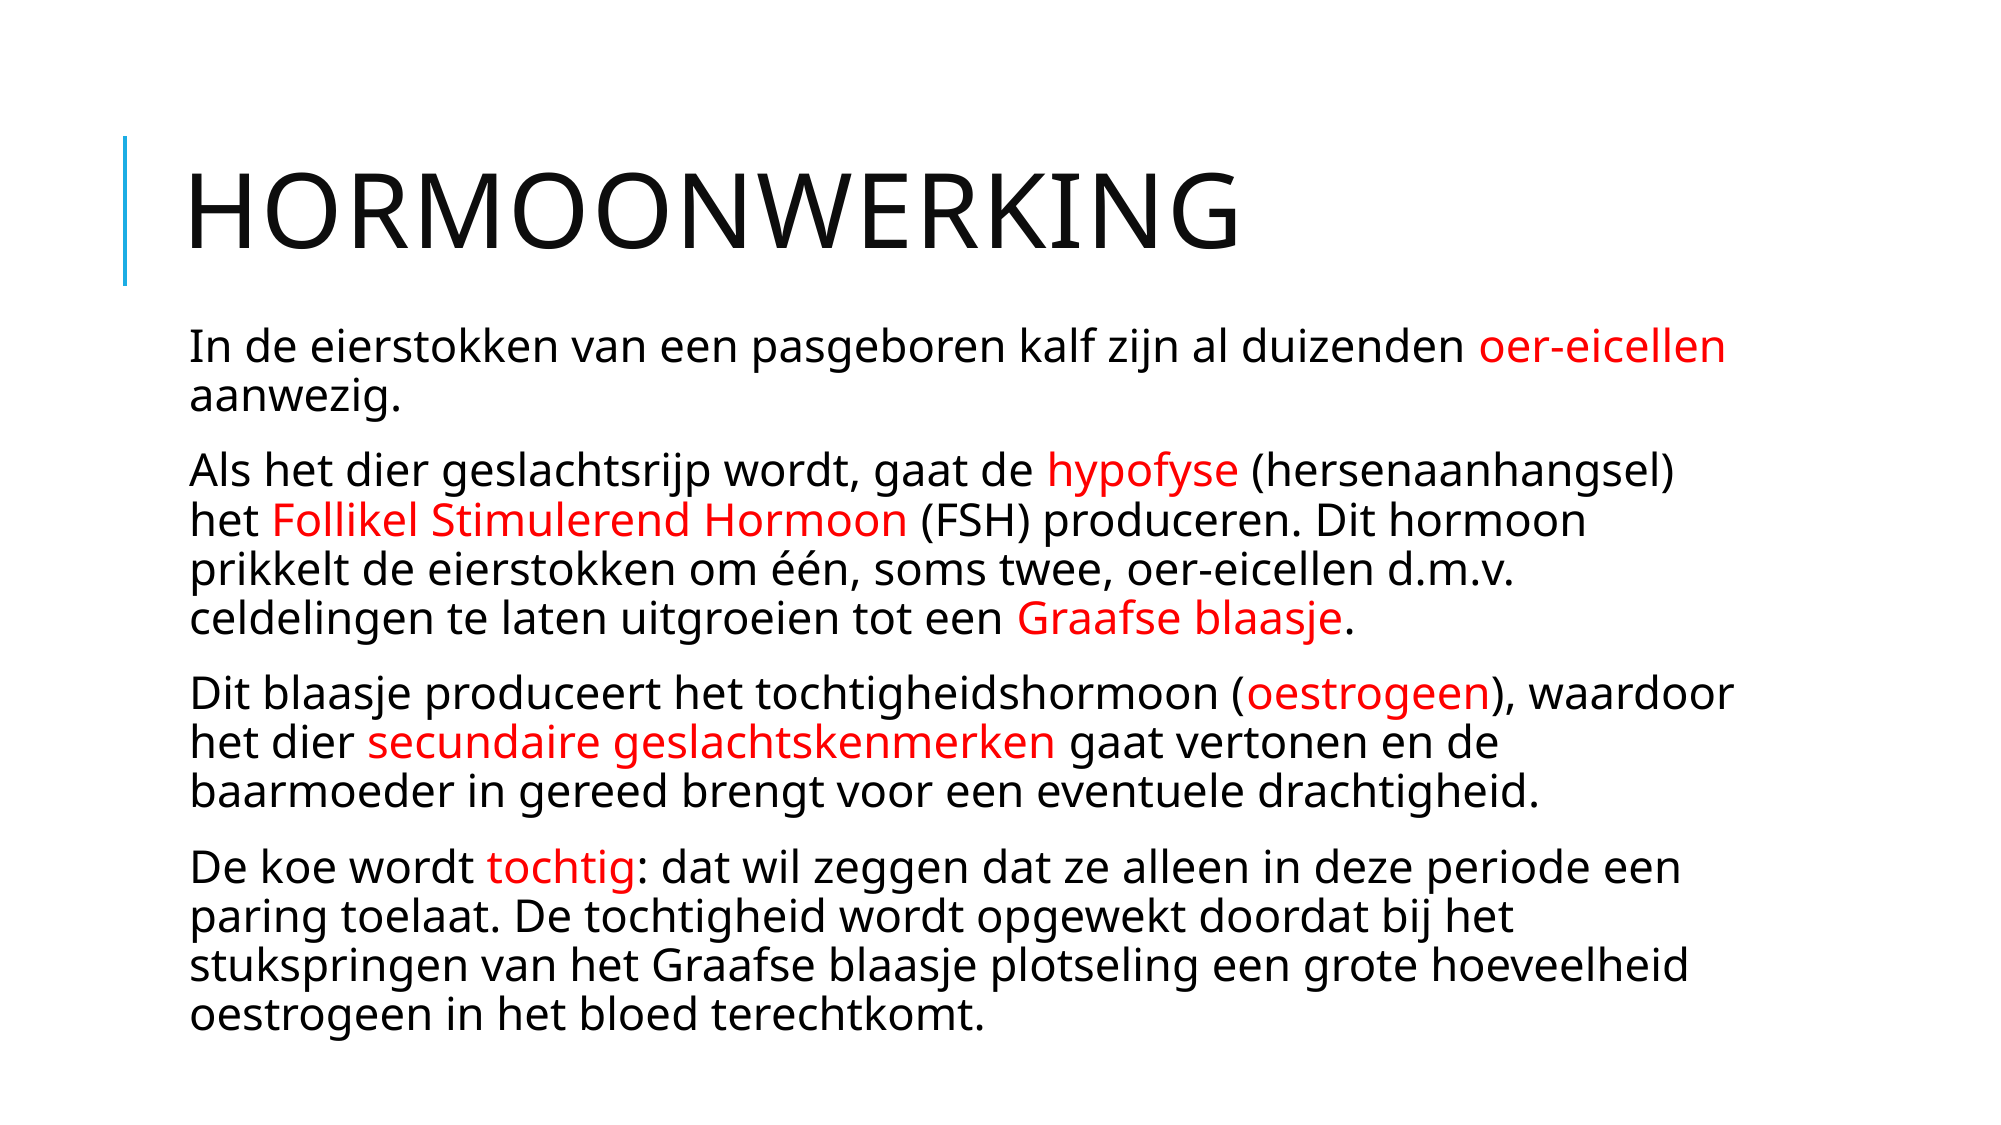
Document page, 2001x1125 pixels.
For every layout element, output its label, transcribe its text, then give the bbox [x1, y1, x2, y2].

title Hormoonwerking [168, 96, 1763, 315]
list In de eierstokken van een pasgeboren kalf zijn al duizenden oer-eicellen aanwezig. Als het dier geslachtsrijp wordt, gaat de hypofyse (hersenaanhangsel) het Follikel Stimulerend Hormoon (FSH) produceren. Dit hormoon prikkelt de eierstokken om één, soms twee, oer-eicellen d.m.v. celdelingen te laten uitgroeien tot een Graafse blaasje. Dit blaasje produceert het tochtigheidshormoon (oestrogeen), waardoor het dier secundaire geslachtskenmerken gaat vertonen en de baarmoeder in gereed brengt voor een eventuele drachtigheid. De koe wordt tochtig: dat wil zeggen dat ze alleen in deze periode een paring toelaat. De tochtigheid wordt opgewekt doordat bij het stukspringen van het Graafse blaasje plotseling een grote hoeveelheid oestrogeen in het bloed terechtkomt. [168, 315, 1763, 1060]
